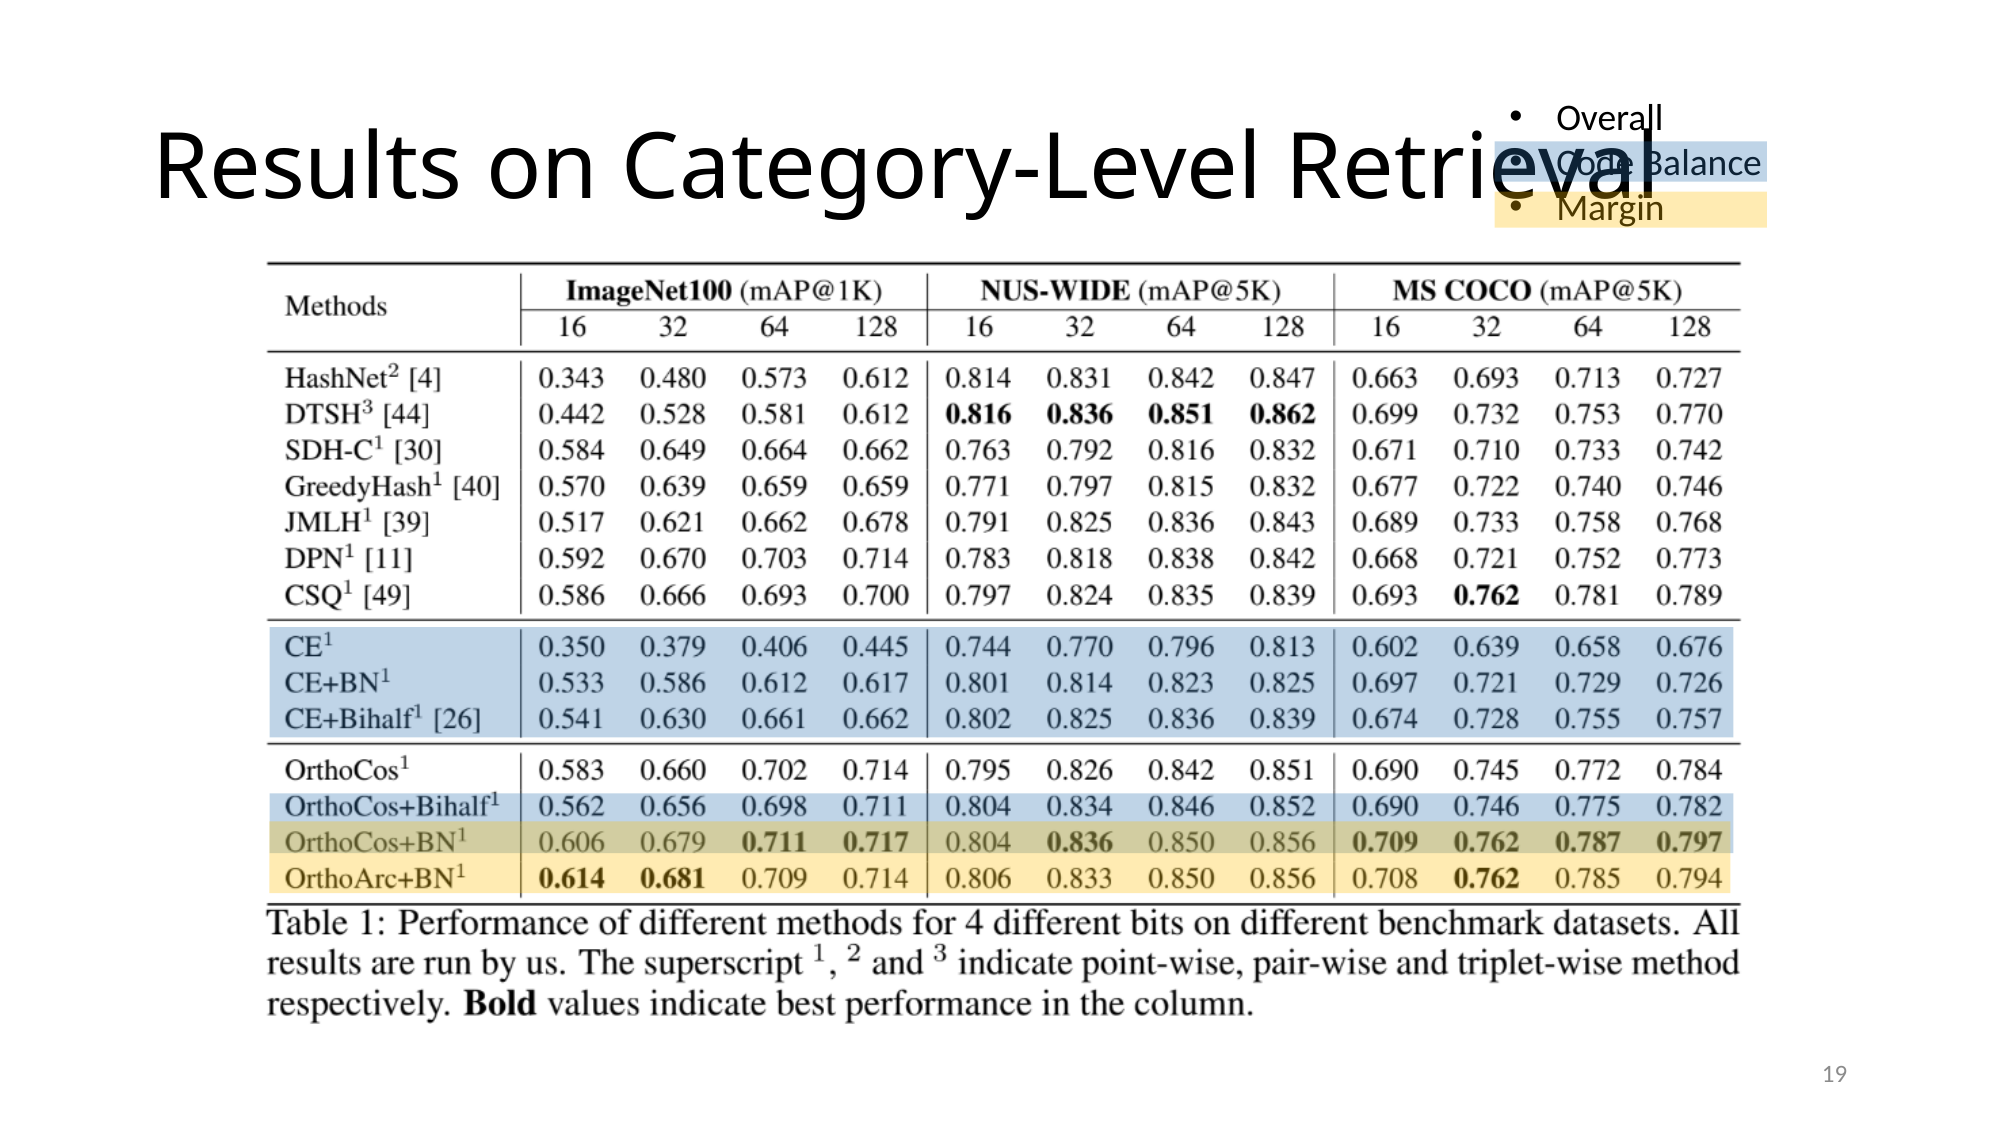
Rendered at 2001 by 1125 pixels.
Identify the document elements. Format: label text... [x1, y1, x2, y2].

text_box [269, 141, 1767, 191]
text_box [269, 191, 1767, 894]
picture [233, 221, 1767, 1043]
slide_number 19 [1412, 1042, 1863, 1103]
title Results on Category-Level Retrieval [137, 59, 1863, 278]
text_box Overall Code Balance Margin [1494, 85, 1781, 236]
